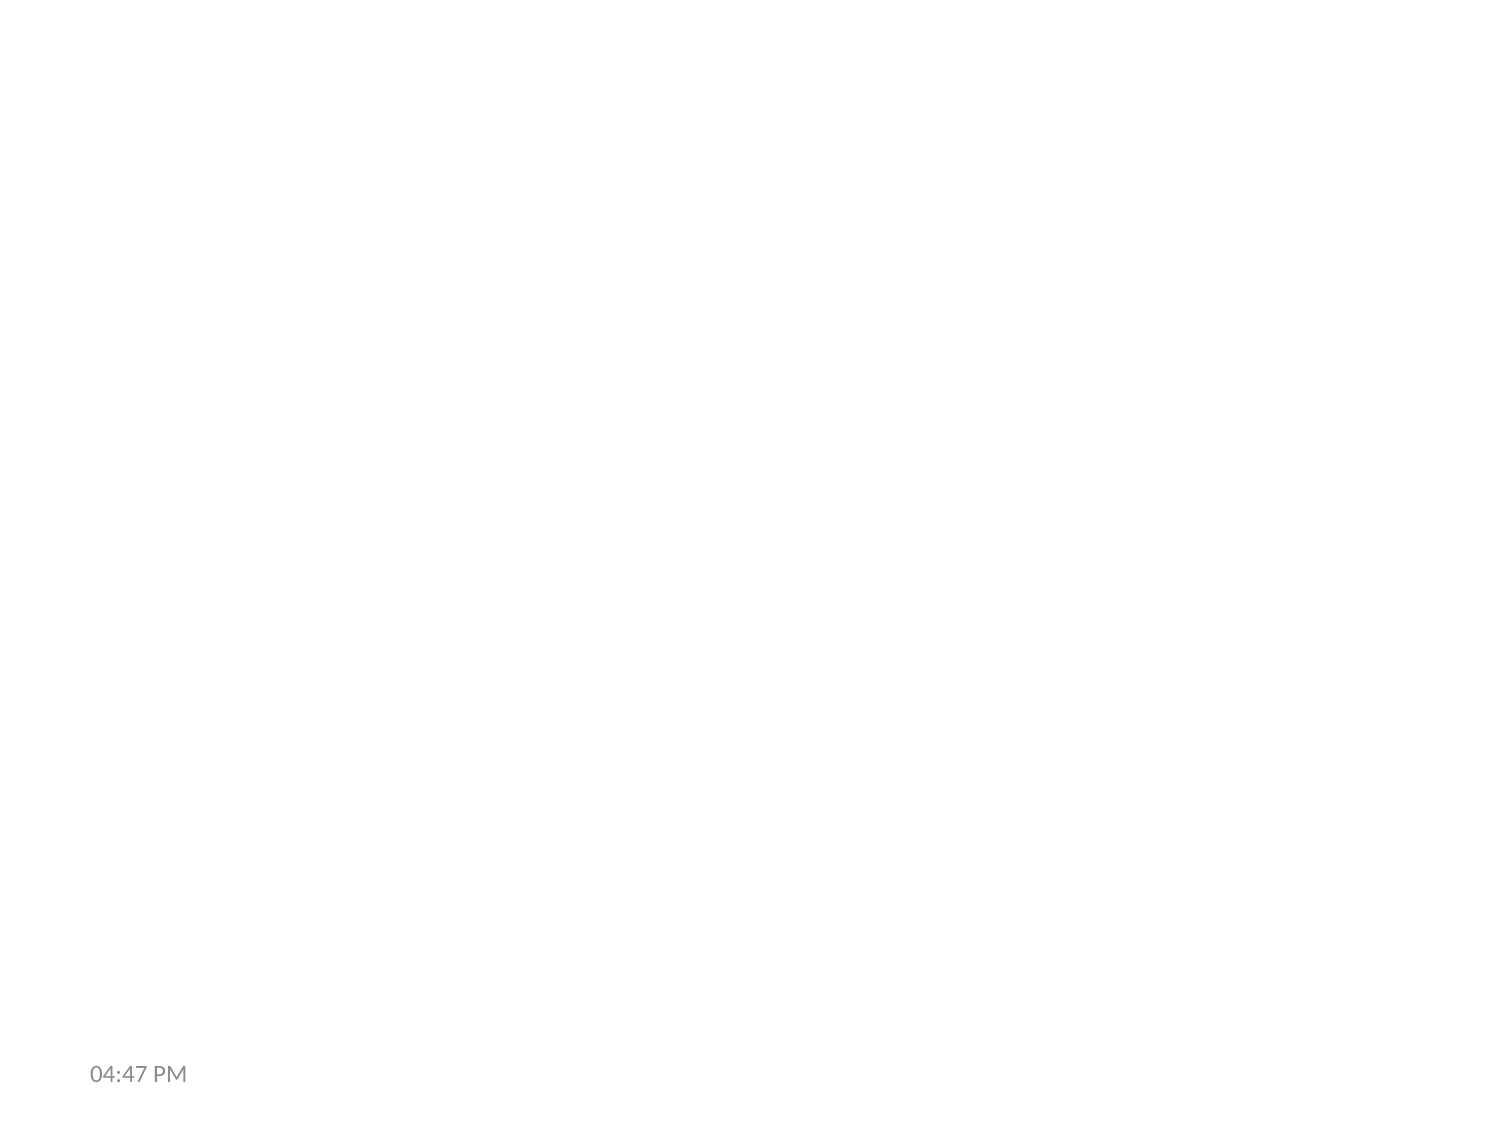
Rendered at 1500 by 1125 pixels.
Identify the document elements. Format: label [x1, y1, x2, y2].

slide_number [75, 1042, 425, 1103]
